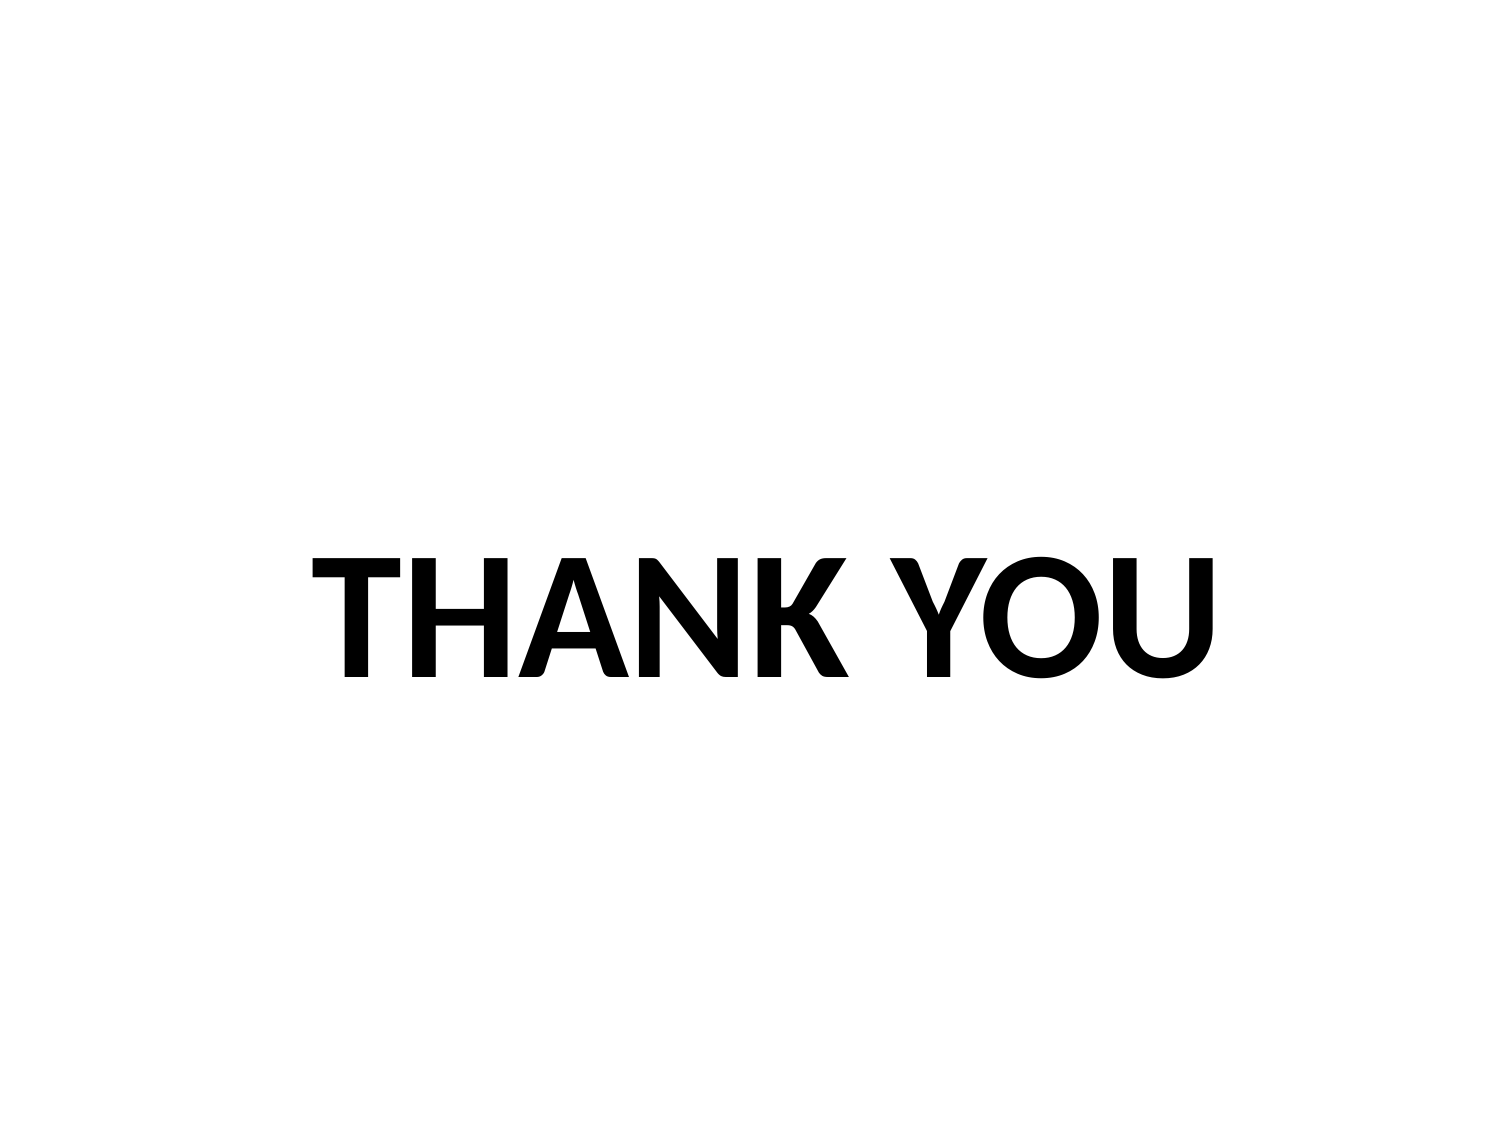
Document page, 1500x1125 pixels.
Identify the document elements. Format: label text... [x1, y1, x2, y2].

text_box Thank you [171, 486, 1365, 722]
